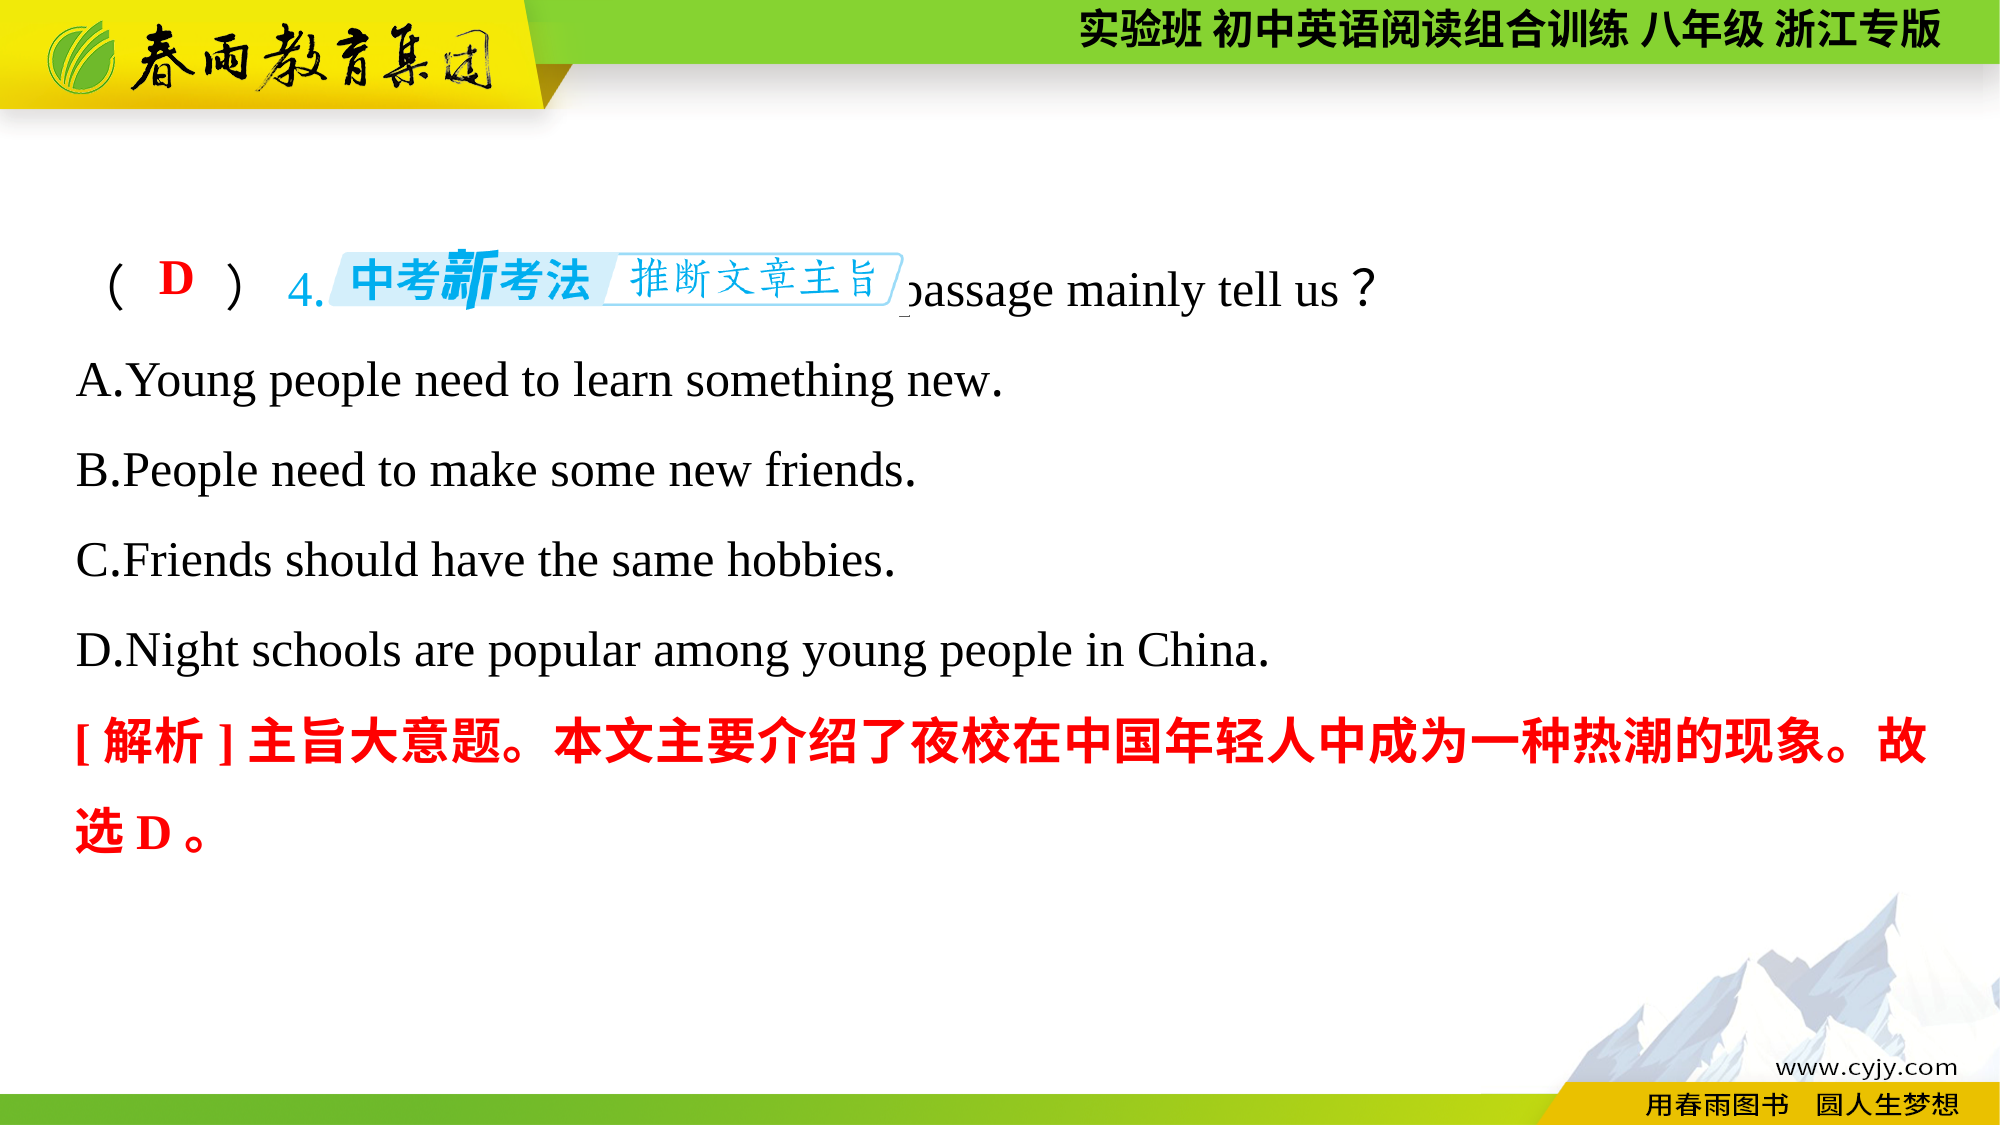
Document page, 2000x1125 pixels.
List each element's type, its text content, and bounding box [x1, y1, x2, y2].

text_box [解析]主旨大意题。本文主要介绍了夜校在中国年轻人中成为一种热潮的现象。故选D。 [59, 672, 1944, 868]
picture [0, 0, 2000, 1125]
text_box D [144, 236, 210, 312]
list （ ）4. What does the passage mainly tell us？ A.Young people need to learn something new. B.People need to make some new friends. C.Friends should have the same hobbies. D.Night schools are popular among young people in China. [60, 218, 1945, 689]
